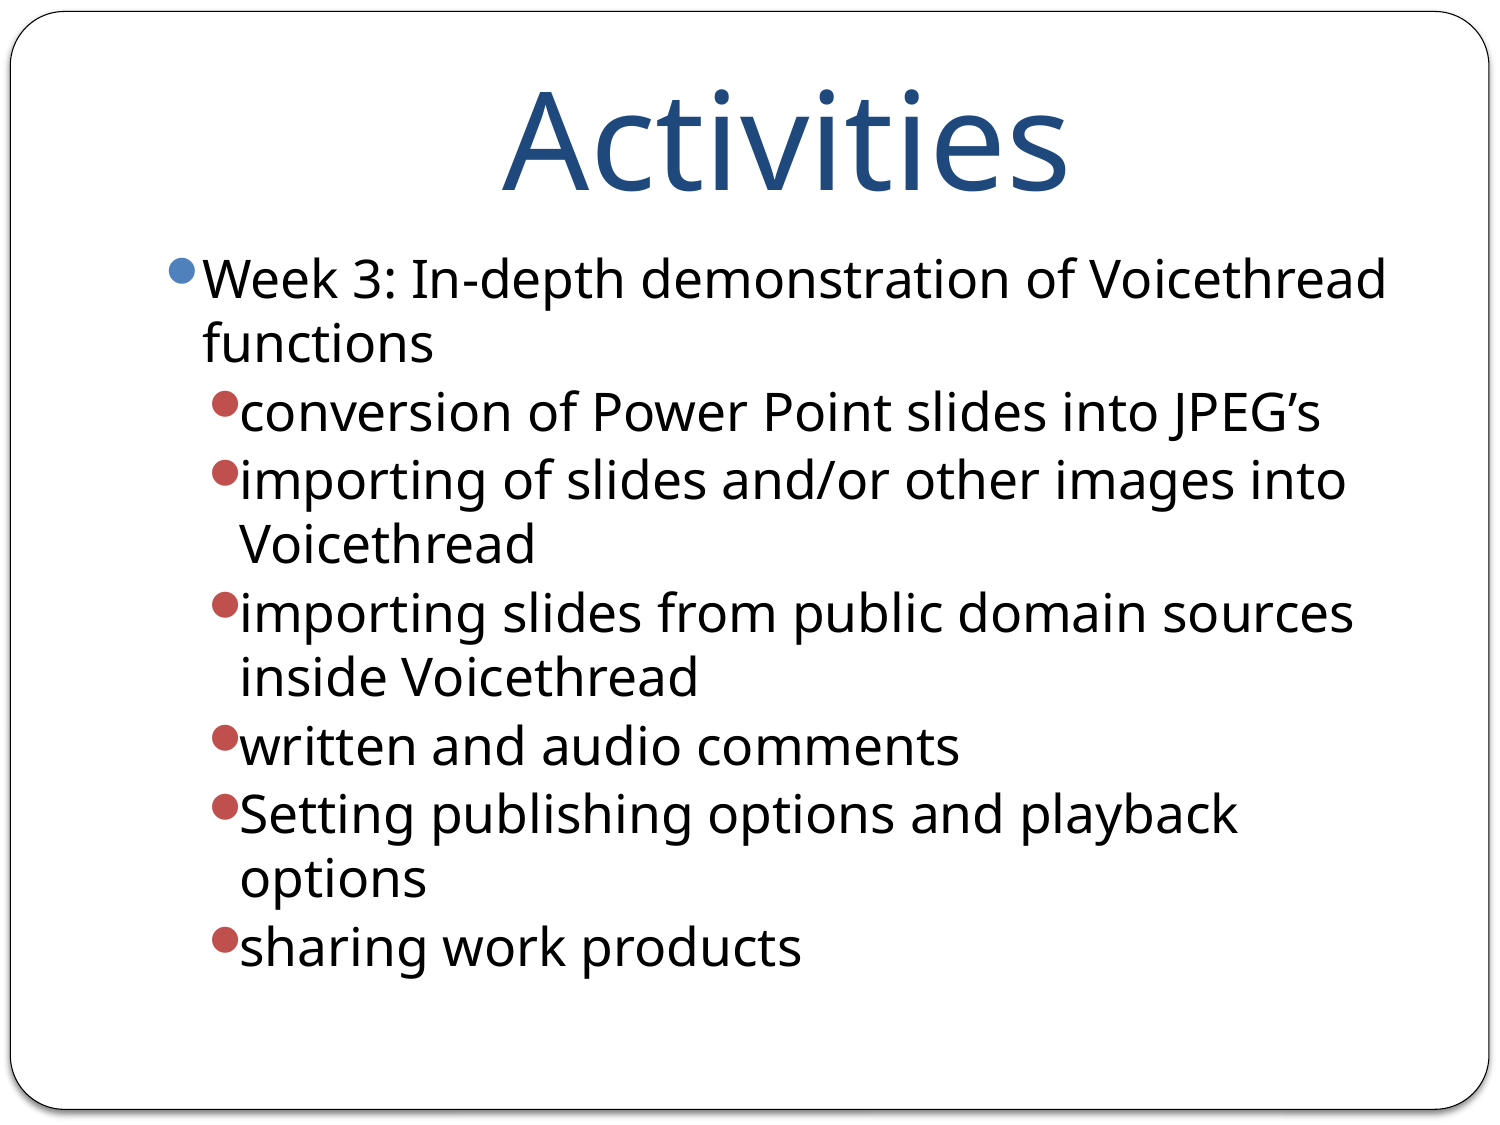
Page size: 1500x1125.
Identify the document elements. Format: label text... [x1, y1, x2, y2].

list Week 3: In-depth demonstration of Voicethread functions conversion of Power Point slides into JPEG’s importing of slides and/or other images into Voicethread importing slides from public domain sources inside Voicethread written and audio comments Setting publishing options and playback options sharing work products [149, 237, 1426, 988]
title Activities [149, 44, 1426, 233]
